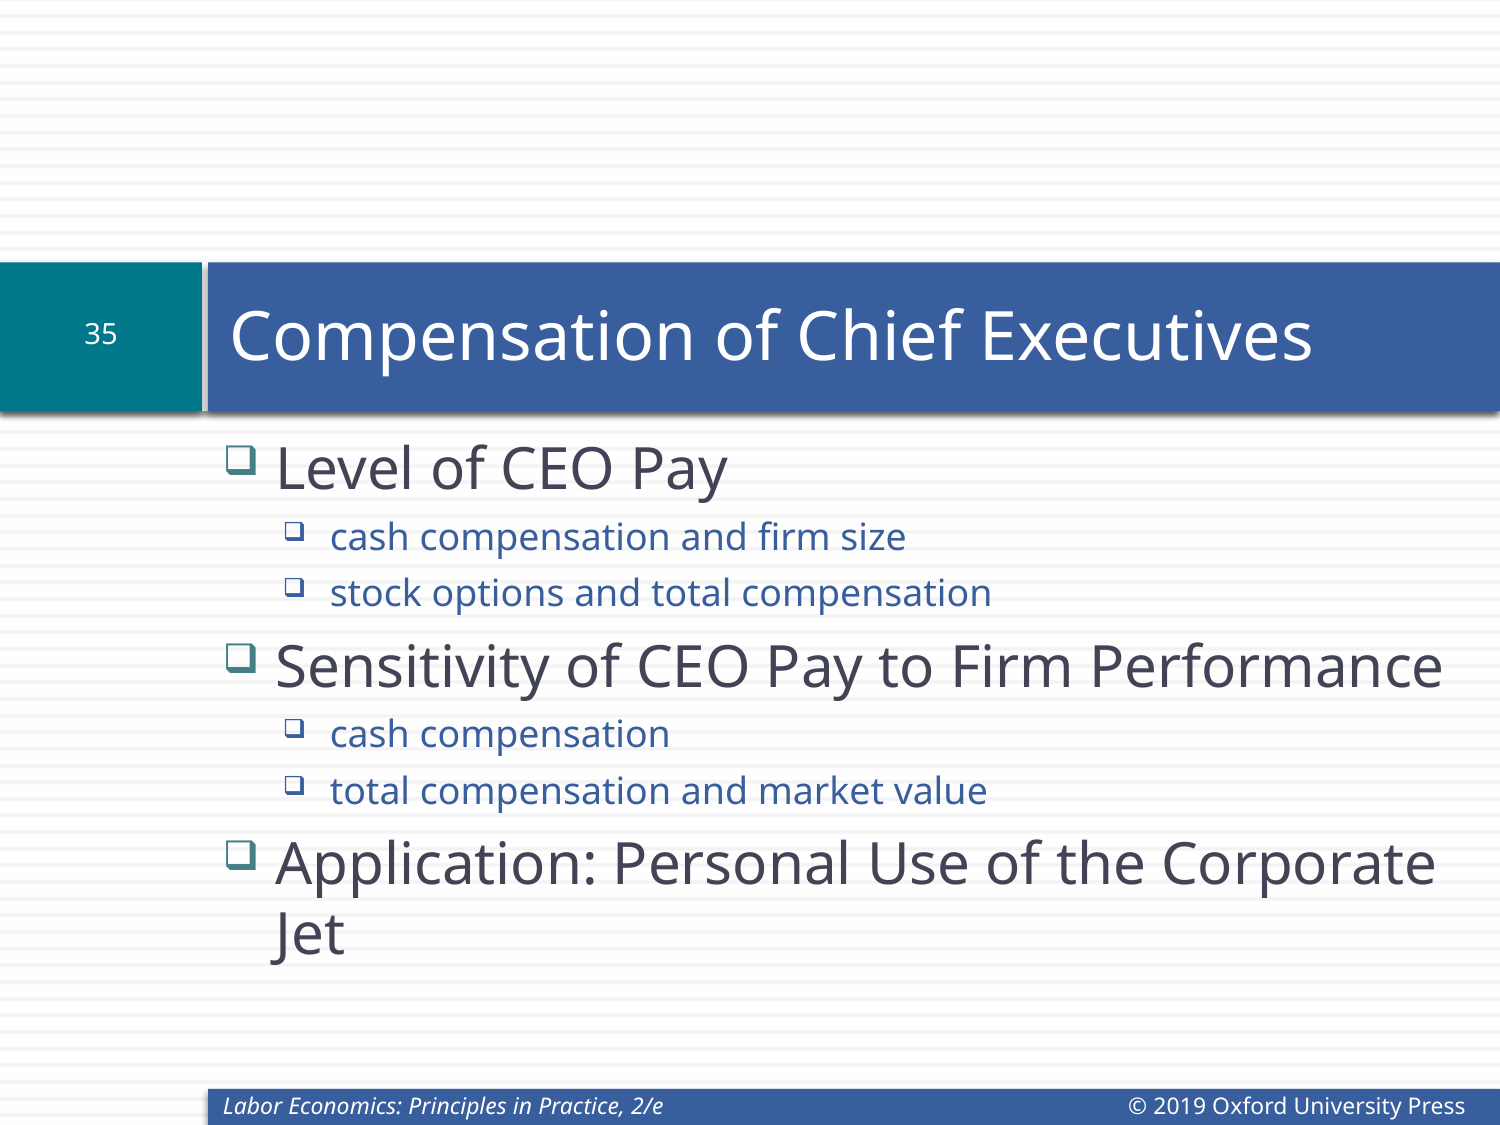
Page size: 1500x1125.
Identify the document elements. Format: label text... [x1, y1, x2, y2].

title Compensation of Chief Executives [214, 262, 1489, 412]
footer © 2019 Oxford University Press [835, 1090, 1481, 1125]
list Level of CEO Pay cash compensation and firm size stock options and total compensation Sensitivity of CEO Pay to Firm Performance cash compensation total compensation and market value Application: Personal Use of the Corporate Jet [208, 423, 1484, 1084]
slide_number Labor Economics: Principles in Practice, 2/e [208, 1090, 756, 1125]
slide_number 34 [0, 260, 202, 410]
